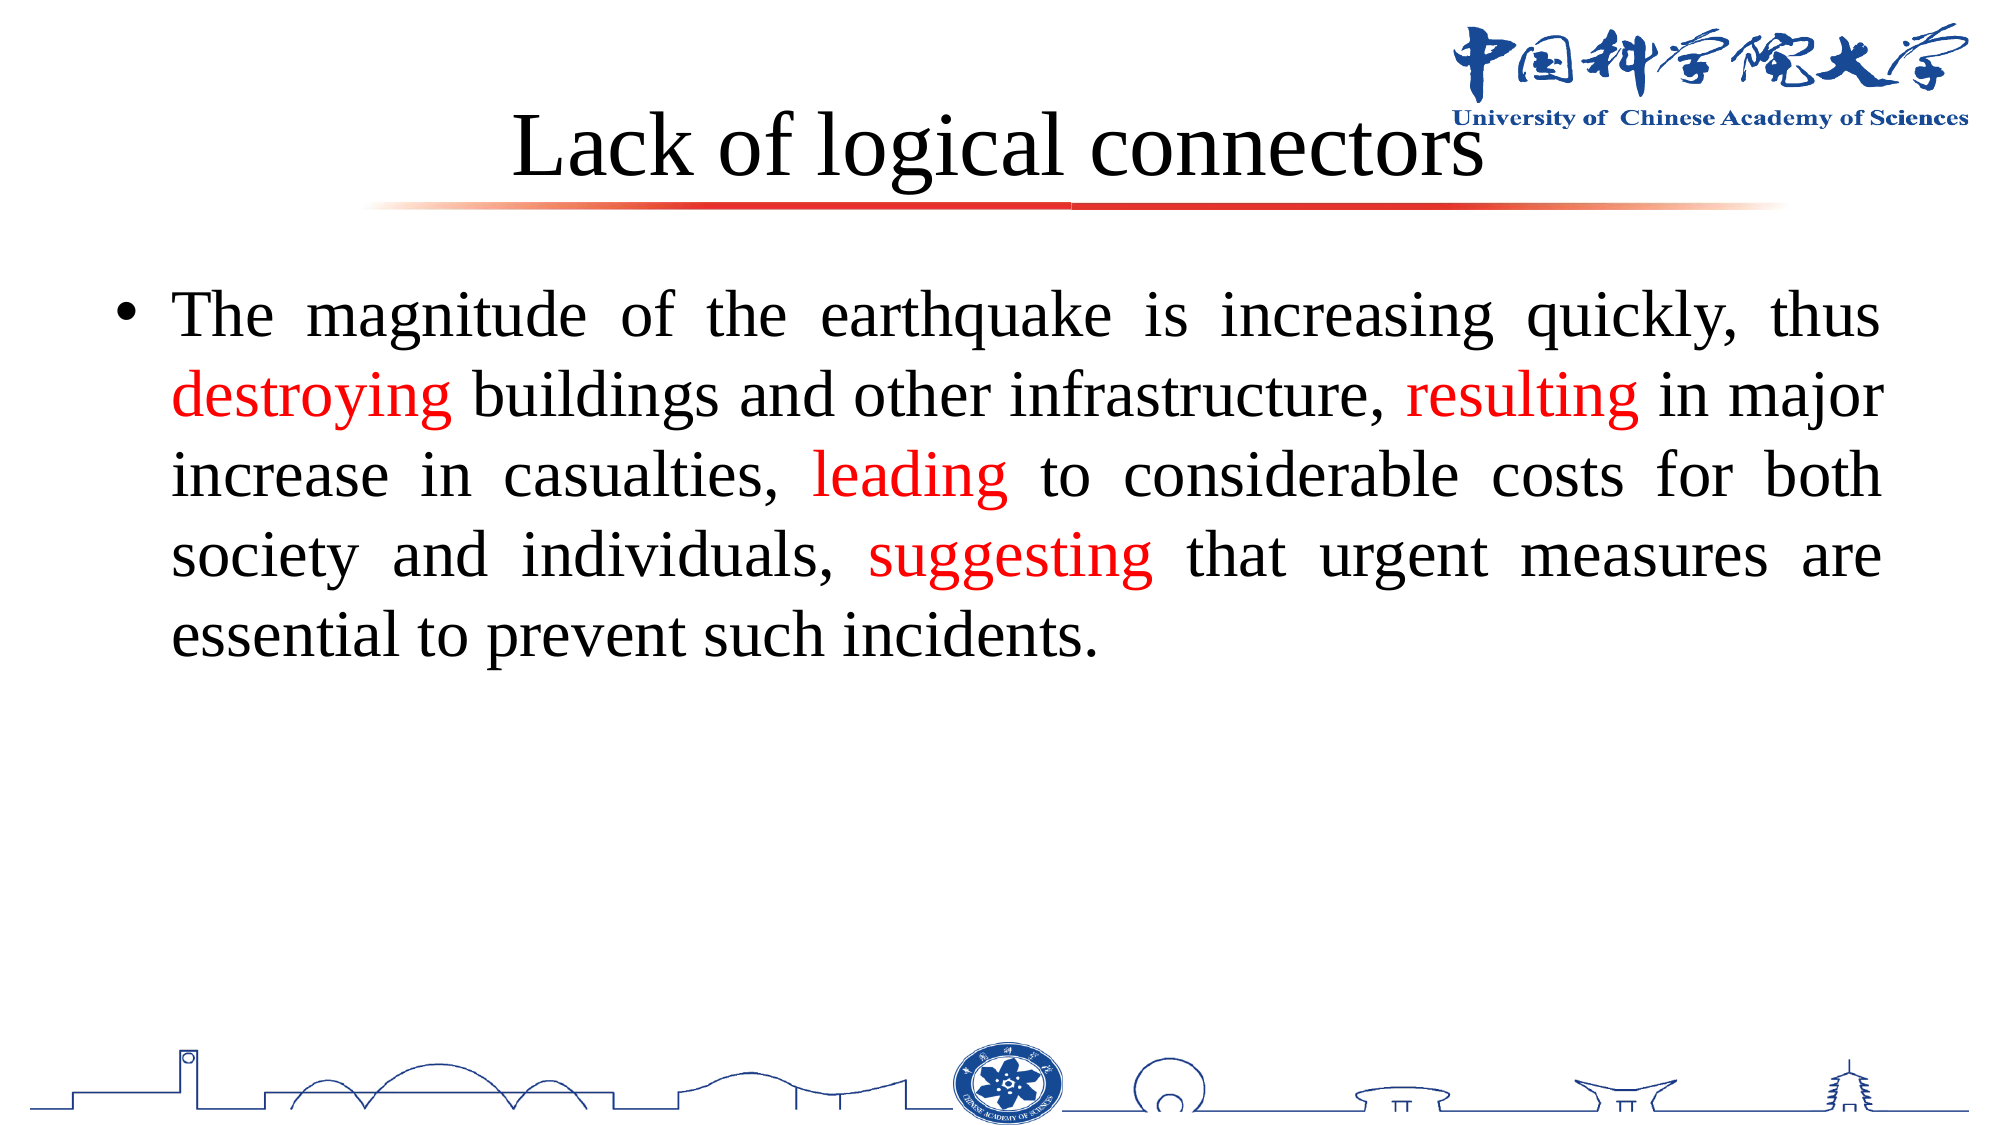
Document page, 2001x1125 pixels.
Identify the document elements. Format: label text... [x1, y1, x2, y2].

title Lack of logical connectors [99, 45, 1900, 233]
picture [30, 1039, 1969, 1125]
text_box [334, 202, 1816, 210]
picture [1437, 23, 1969, 129]
slide_number [1437, 1065, 1905, 1125]
list The magnitude of the earthquake is increasing quickly, thus destroying buildings and other infrastructure, resulting in major increase in casualties, leading to considerable costs for both society and individuals, suggesting that urgent measures are essential to prevent such incidents. [99, 262, 1900, 1005]
